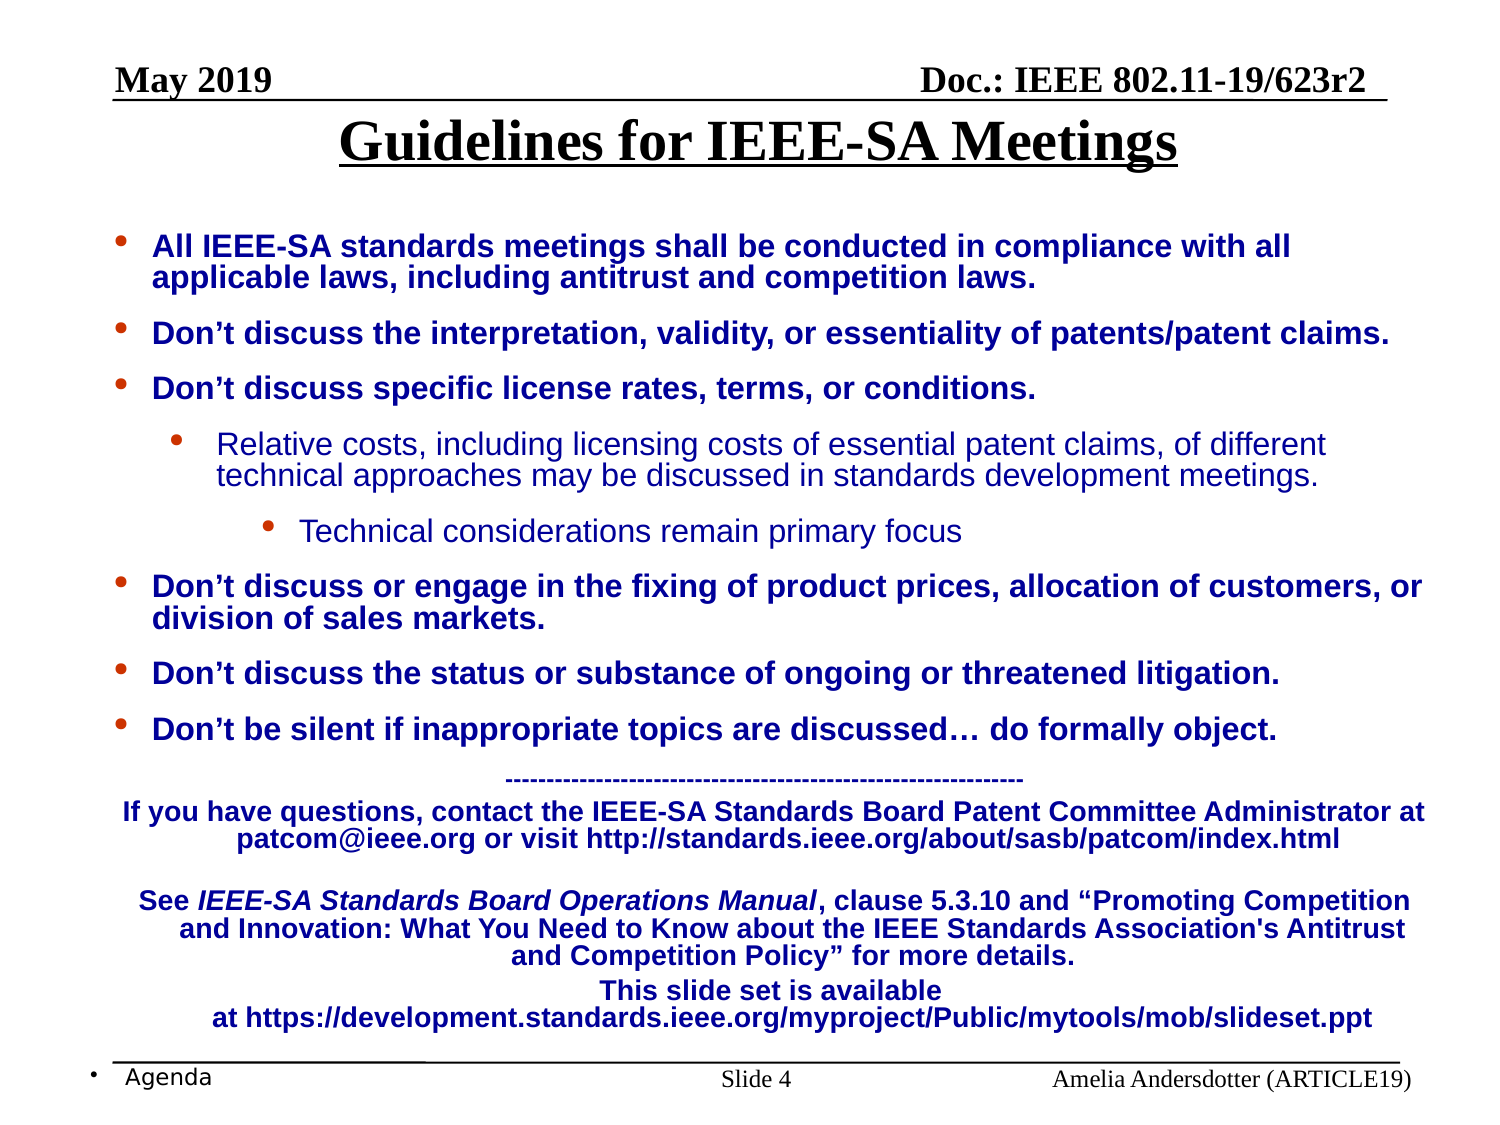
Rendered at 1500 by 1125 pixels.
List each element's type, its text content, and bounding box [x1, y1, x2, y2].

text_box May 2019 [114, 54, 273, 100]
text_box Amelia Andersdotter (ARTICLE19) [1051, 1062, 1413, 1093]
text_box All IEEE-SA standards meetings shall be conducted in compliance with all applicable laws, including antitrust and competition laws. Don’t discuss the interpretation, validity, or essentiality of patents/patent claims. Don’t discuss specific license rates, terms, or conditions. Relative costs, including licensing costs of essential patent claims, of different technical approaches may be discussed in standards development meetings. Technical considerations remain primary focus Don’t discuss or engage in the fixing of product prices, allocation of customers, or division of sales markets. Don’t discuss the status or substance of ongoing or threatened litigation. Don’t be silent if inappropriate topics are discussed… do formally object. --------------------------------------------------------------- If you have questions, contact the IEEE-SA Standards Board Patent Committee Administrator at patcom@ieee.org or visit http://standards.ieee.org/about/sasb/patcom/index.html See IEEE-SA Standards Board Operations Manual, clause 5.3.10 and “Promoting Competition and Innovation: What You Need to Know about the IEEE Standards Association's Antitrust and Competition Policy” for more details. This slide set is available at https://development.standards.ieee.org/myproject/Public/mytools/mob/slideset.ppt [100, 172, 1451, 1047]
text_box Slide <number> [675, 1062, 838, 1093]
text_box Guidelines for IEEE-SA Meetings [64, 101, 1453, 173]
